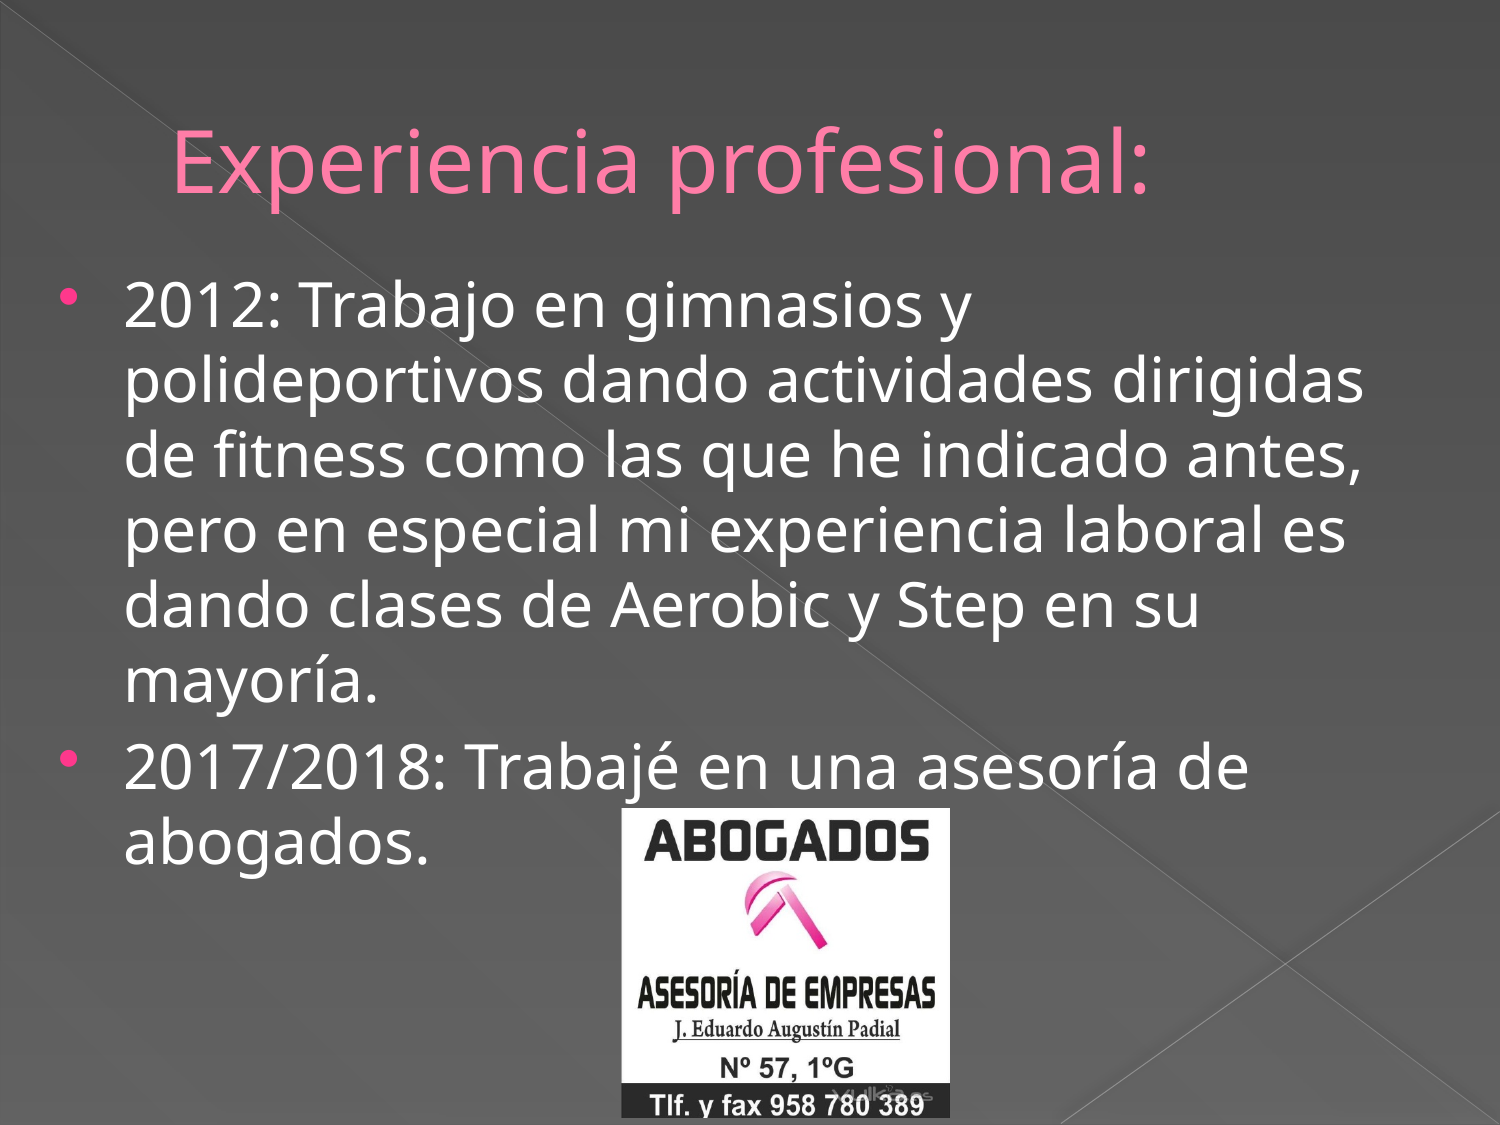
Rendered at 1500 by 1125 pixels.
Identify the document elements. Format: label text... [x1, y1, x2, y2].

title Experiencia profesional: [75, 43, 1425, 274]
list 2012: Trabajo en gimnasios y polideportivos dando actividades dirigidas de fitness como las que he indicado antes, pero en especial mi experiencia laboral es dando clases de Aerobic y Step en su mayoría. 2017/2018: Trabajé en una asesoría de abogados. [35, 257, 1386, 1008]
picture [620, 808, 950, 1118]
